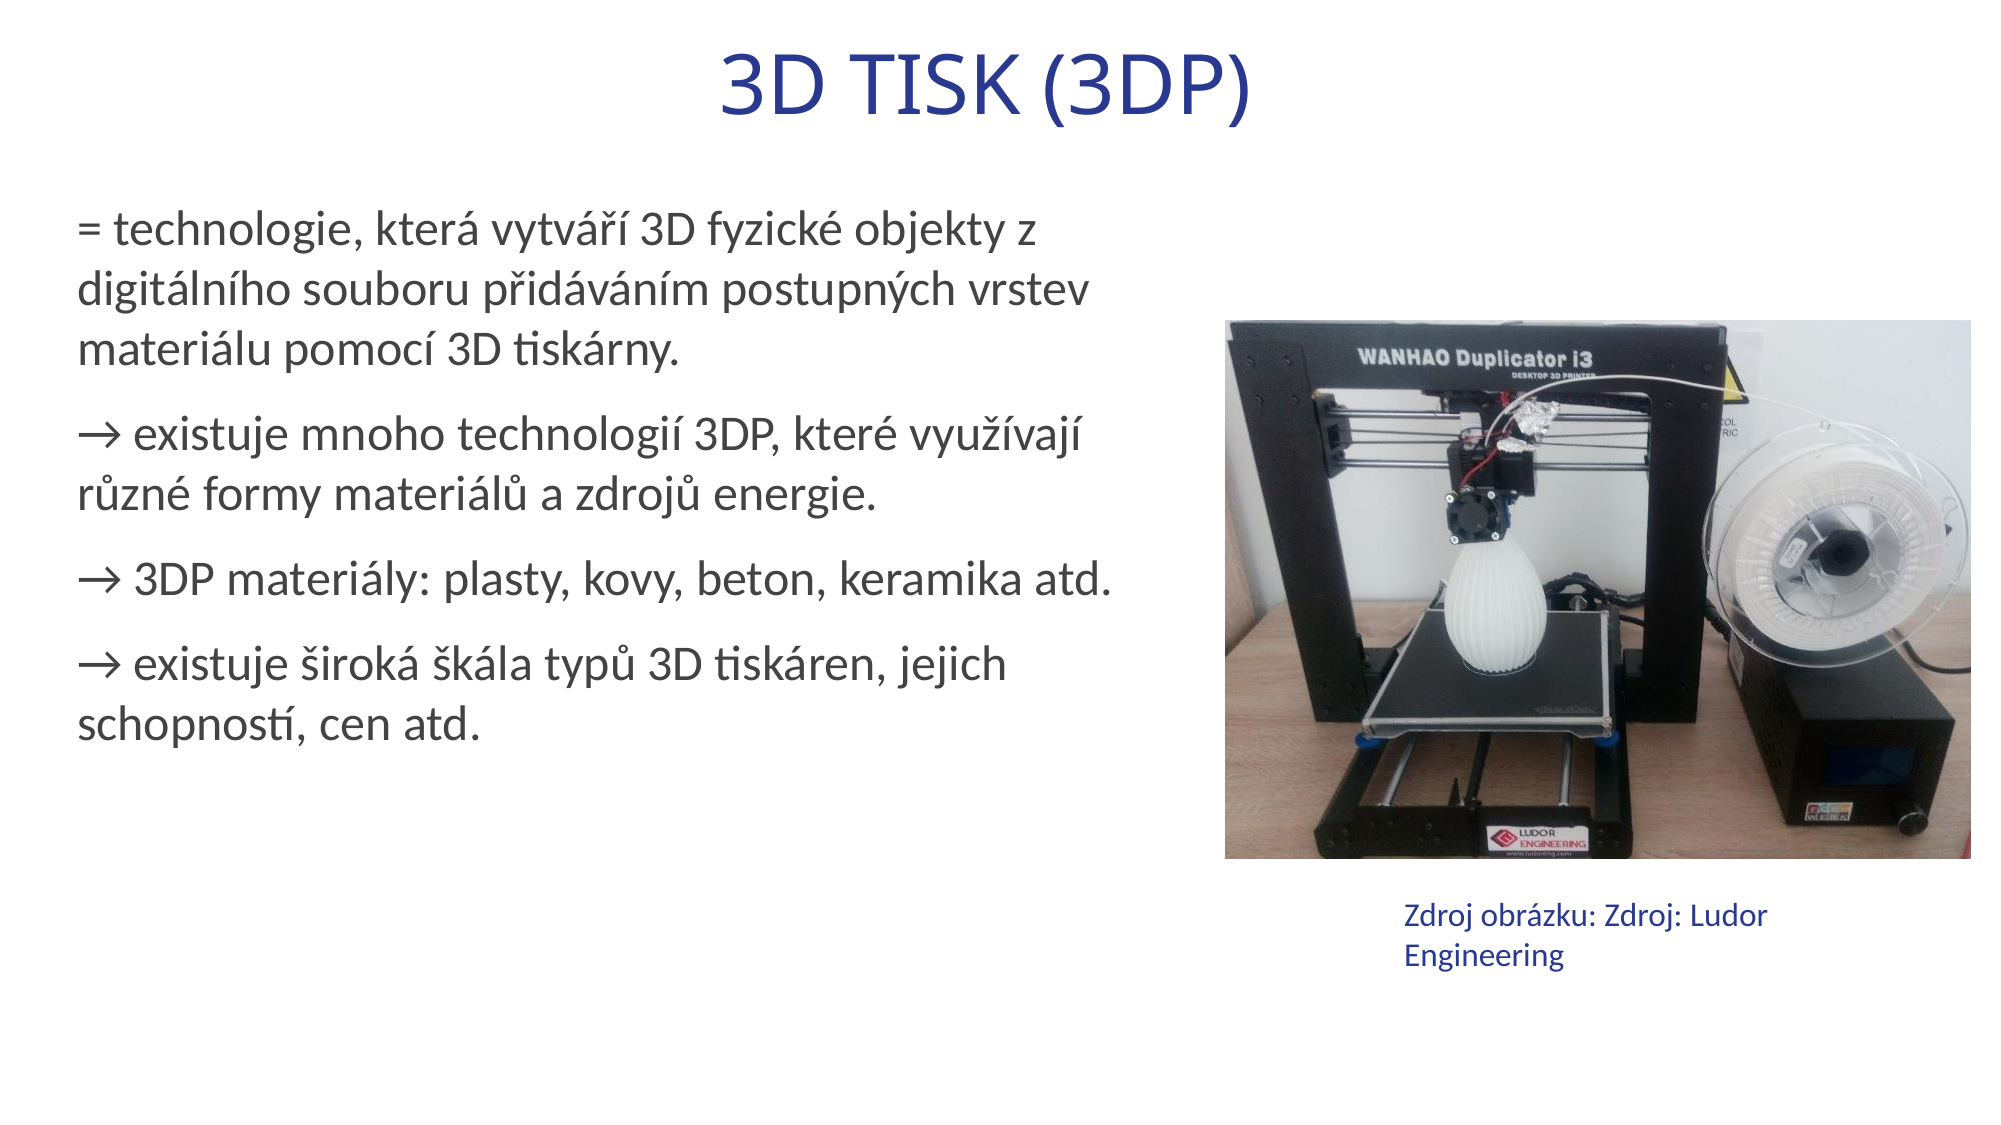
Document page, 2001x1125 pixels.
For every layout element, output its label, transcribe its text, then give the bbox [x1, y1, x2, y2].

text_box Zdroj obrázku: Zdroj: Ludor Engineering [1389, 885, 1870, 981]
title 3D TISK (3DP) [160, 39, 1811, 136]
picture [1224, 320, 1972, 859]
list = technologie, která vytváří 3D fyzické objekty z digitálního souboru přidáváním postupných vrstev materiálu pomocí 3D tiskárny. → existuje mnoho technologií 3DP, které využívají různé formy materiálů a zdrojů energie. → 3DP materiály: plasty, kovy, beton, keramika atd. → existuje široká škála typů 3D tiskáren, jejich schopností, cen atd. [62, 187, 1190, 1077]
